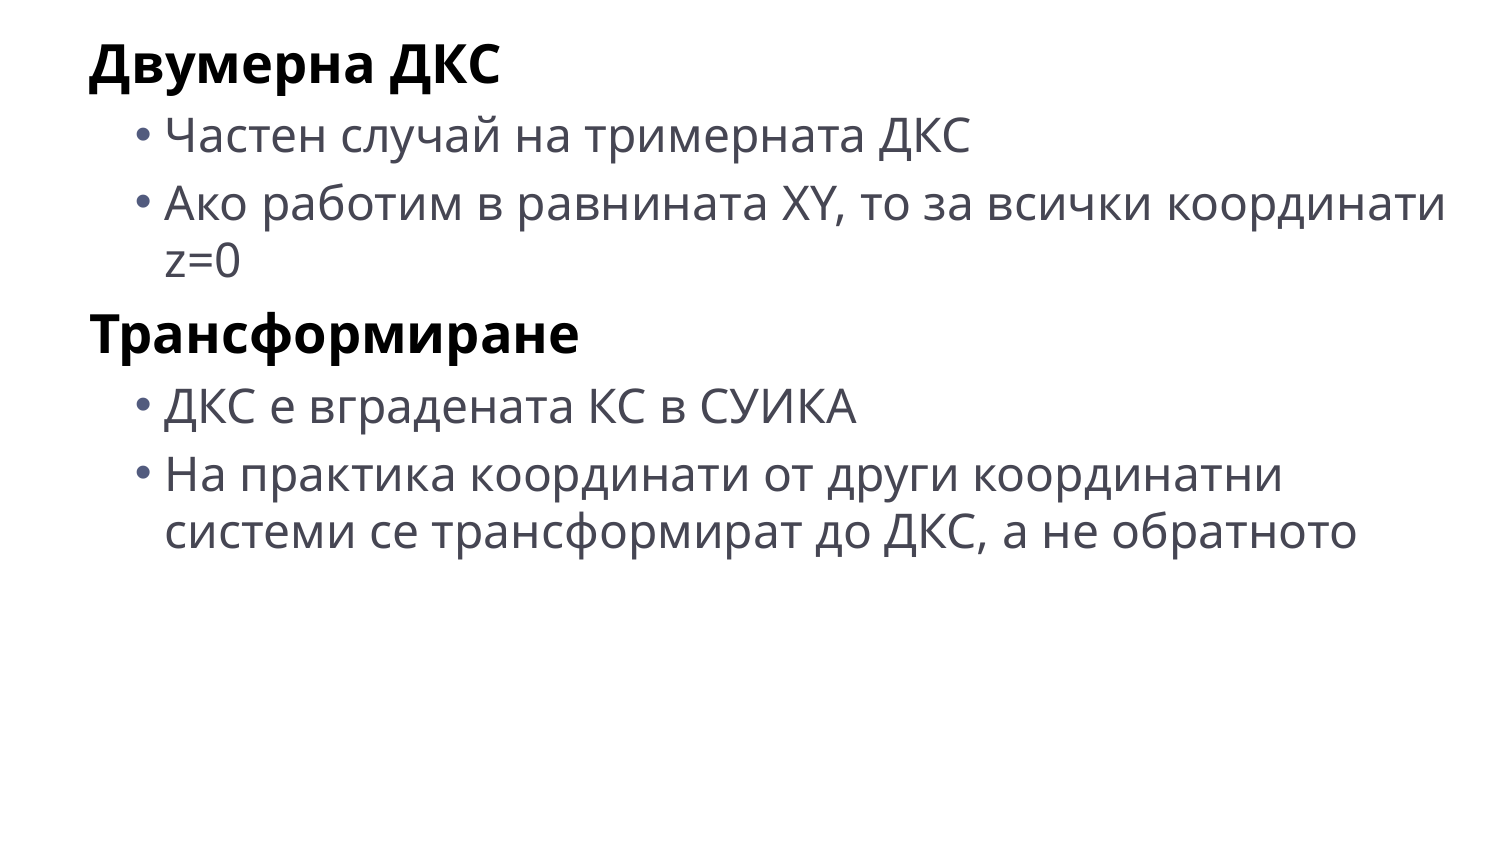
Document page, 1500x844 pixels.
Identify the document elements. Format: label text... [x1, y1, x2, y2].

list Двумерна ДКС Частен случай на тримерната ДКС Ако работим в равнината XY, то за всички координати z=0 Трансформиране ДКС е вградената КС в СУИКА На практика координати от други координатни системи се трансформират до ДКС, а не обратното [75, 21, 1475, 835]
